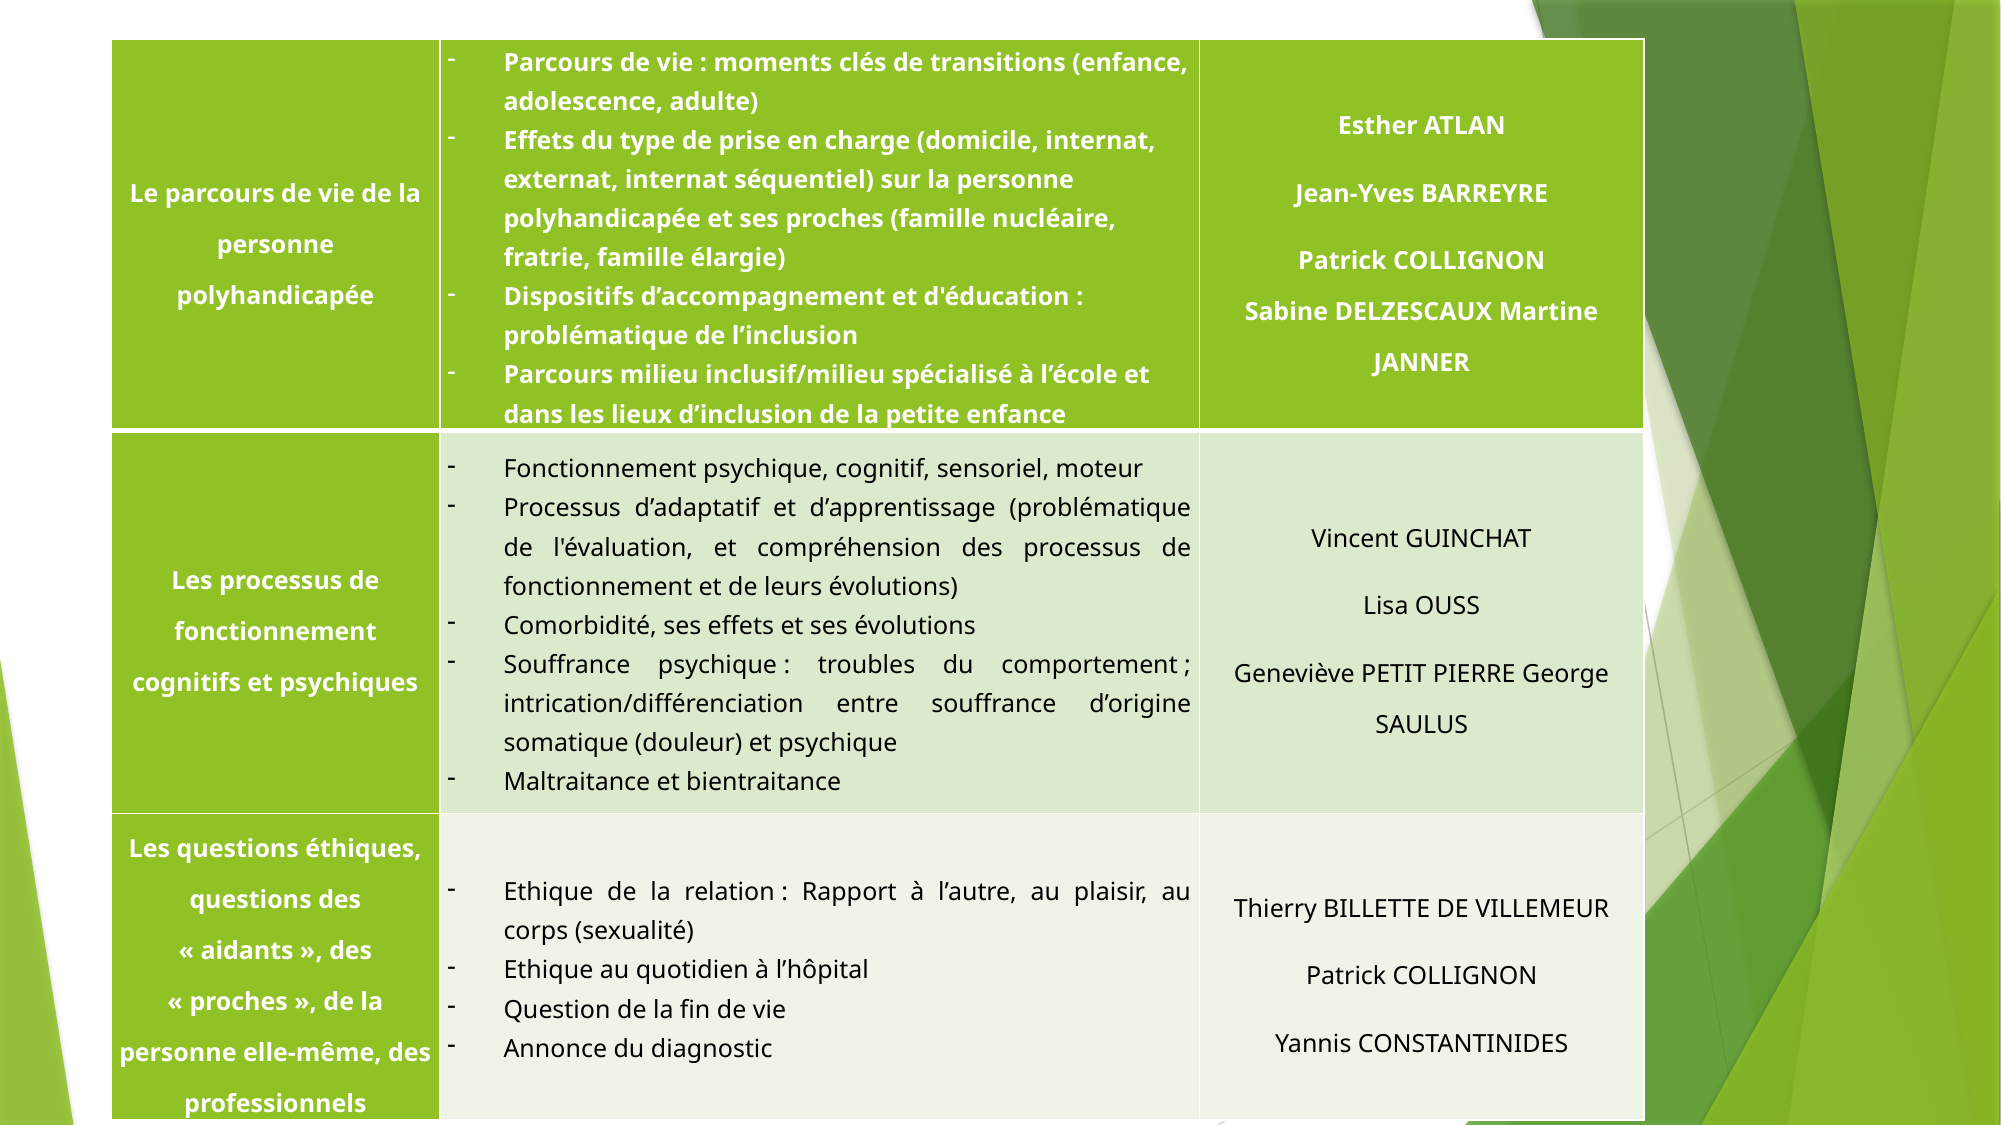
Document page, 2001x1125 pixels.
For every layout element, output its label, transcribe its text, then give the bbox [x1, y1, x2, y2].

table_cell Vincent GUINCHAT Lisa OUSS Geneviève PETIT PIERRE George SAULUS [1200, 433, 1643, 813]
table_cell Ethique de la relation : Rapport à l’autre, au plaisir, au corps (sexualité) Ethique au quotidien à l’hôpital Question de la fin de vie Annonce du diagnostic [441, 814, 1199, 1119]
table_cell Thierry BILLETTE DE VILLEMEUR Patrick COLLIGNON Yannis CONSTANTINIDES [1200, 814, 1643, 1119]
table_cell Fonctionnement psychique, cognitif, sensoriel, moteur Processus d’adaptatif et d’apprentissage (problématique de l'évaluation, et compréhension des processus de fonctionnement et de leurs évolutions) Comorbidité, ses effets et ses évolutions Souffrance psychique : troubles du comportement ; intrication/différenciation entre souffrance d’origine somatique (douleur) et psychique Maltraitance et bientraitance [441, 433, 1199, 813]
table_cell Les processus de fonctionnement cognitifs et psychiques [112, 433, 439, 813]
slide_number 5 [1409, 991, 1522, 1051]
table_header Le parcours de vie de la personne polyhandicapée [112, 40, 439, 428]
table_cell Les questions éthiques, questions des « aidants », des « proches », de la personne elle-même, des professionnels [112, 814, 439, 1119]
table_header Parcours de vie : moments clés de transitions (enfance, adolescence, adulte) Effets du type de prise en charge (domicile, internat, externat, internat séquentiel) sur la personne polyhandicapée et ses proches (famille nucléaire, fratrie, famille élargie) Dispositifs d’accompagnement et d'éducation : problématique de l’inclusion Parcours milieu inclusif/milieu spécialisé à l’école et dans les lieux d’inclusion de la petite enfance [441, 40, 1199, 428]
table_header Esther ATLAN Jean-Yves BARREYRE Patrick COLLIGNON Sabine DELZESCAUX Martine JANNER [1200, 40, 1643, 428]
